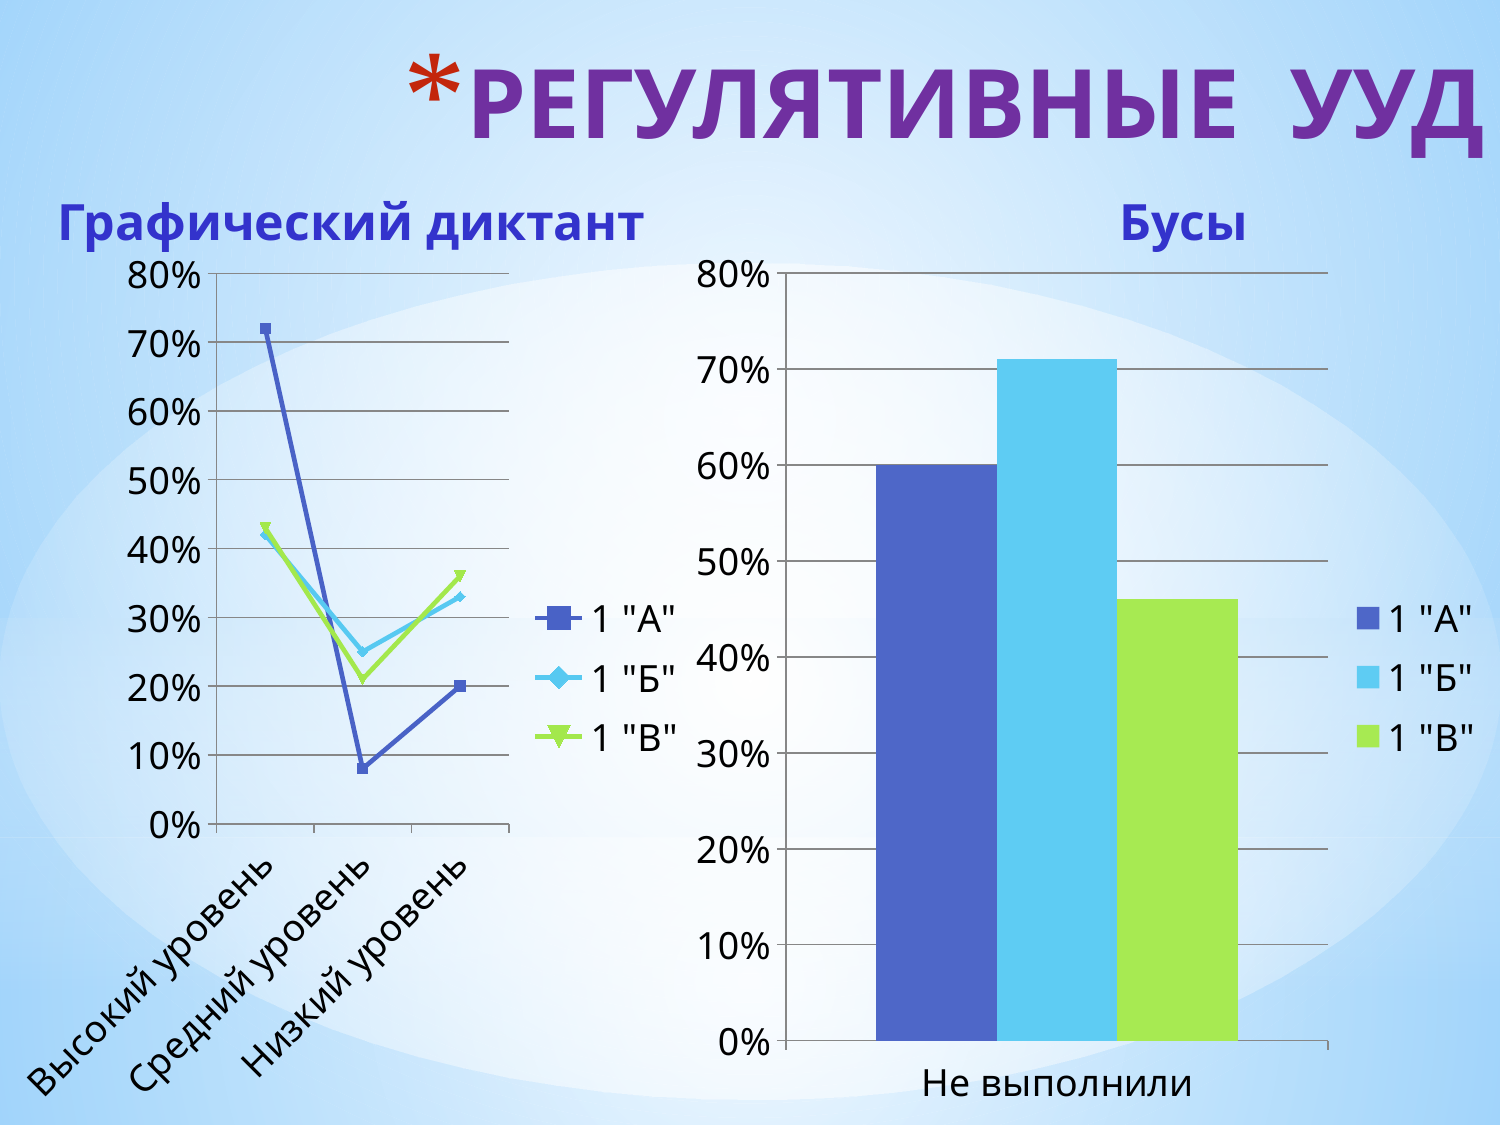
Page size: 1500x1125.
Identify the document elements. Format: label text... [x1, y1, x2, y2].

list Графический диктант [23, 119, 680, 228]
title РЕГУЛЯТИВНЫЕ УУД [294, 35, 1500, 118]
list Бусы [866, 119, 1500, 228]
chart [0, 229, 1500, 1125]
